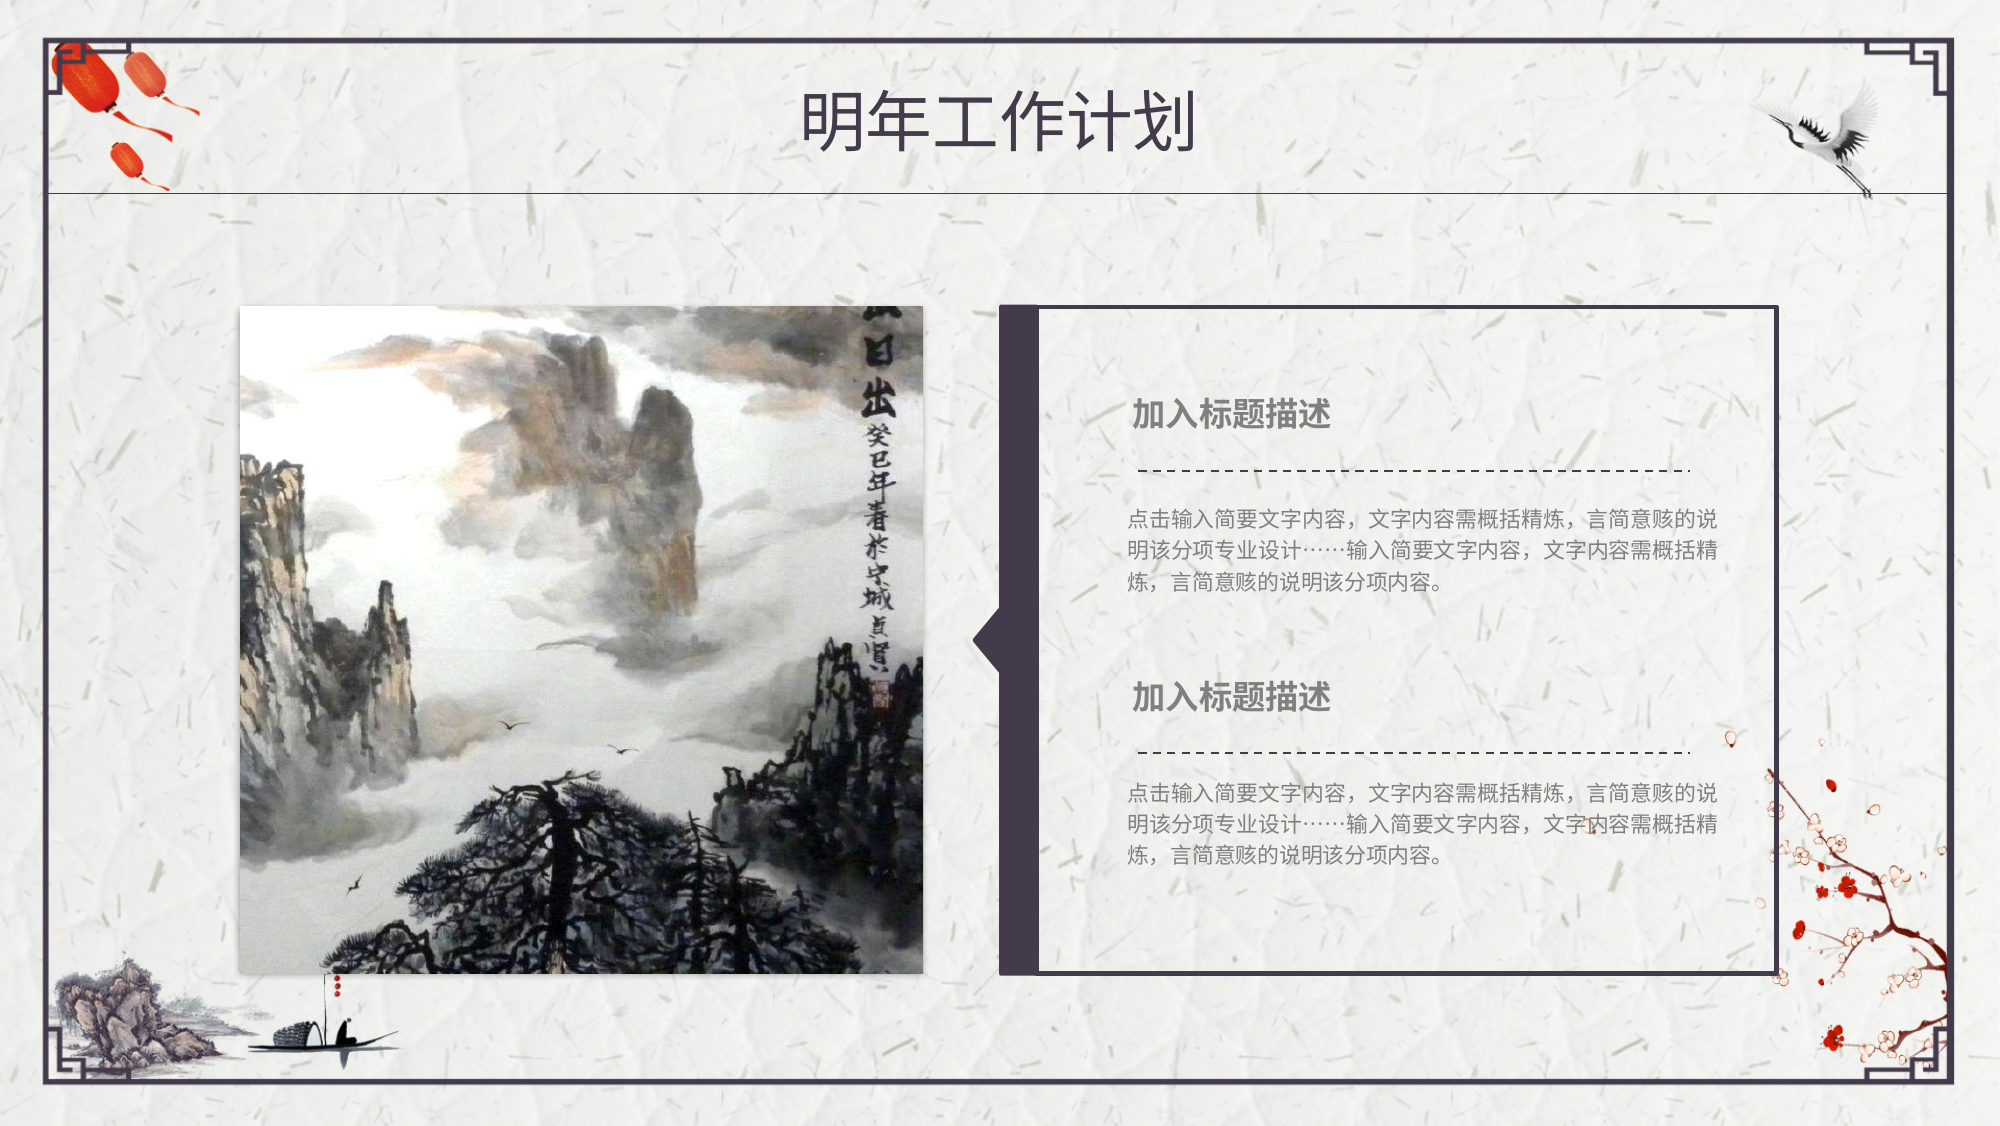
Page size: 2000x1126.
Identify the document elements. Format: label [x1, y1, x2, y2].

text_box [239, 306, 924, 974]
picture [0, 0, 2000, 1126]
text_box [47, 79, 1948, 194]
text_box [974, 306, 1777, 974]
